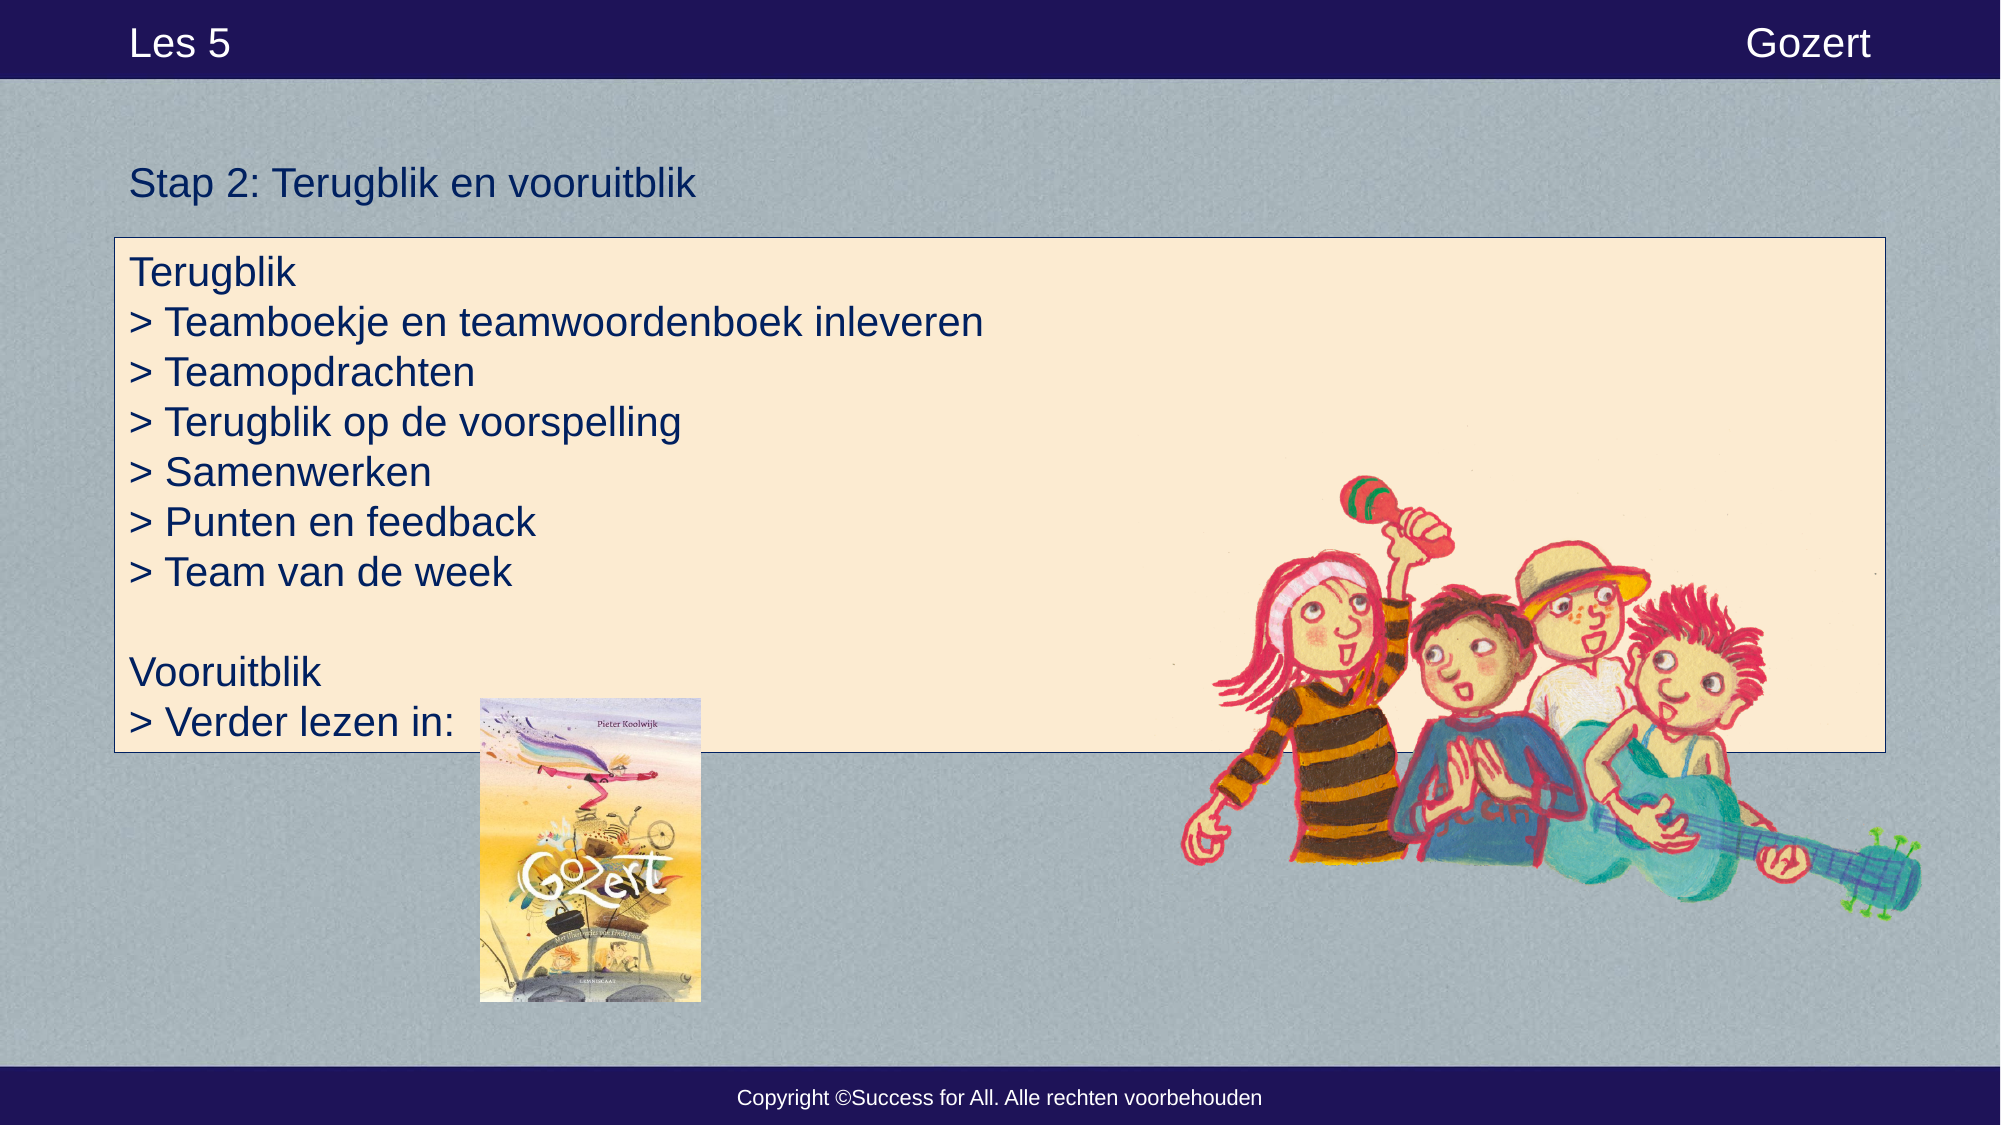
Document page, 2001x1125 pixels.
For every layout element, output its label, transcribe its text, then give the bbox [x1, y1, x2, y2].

text_box Gozert [999, 8, 1886, 73]
picture [0, 0, 2001, 1125]
text_box Copyright ©Success for All. Alle rechten voorbehouden [0, 1076, 2000, 1125]
text_box Stap 2: Terugblik en vooruitblik [113, 148, 1635, 214]
text_box Les 5 [114, 8, 354, 73]
text_box Terugblik > Teamboekje en teamwoordenboek inleveren > Teamopdrachten > Terugblik op de voorspelling > Samenwerken > Punten en feedback > Team van de week Vooruitblik > Verder lezen in: [114, 237, 1886, 753]
